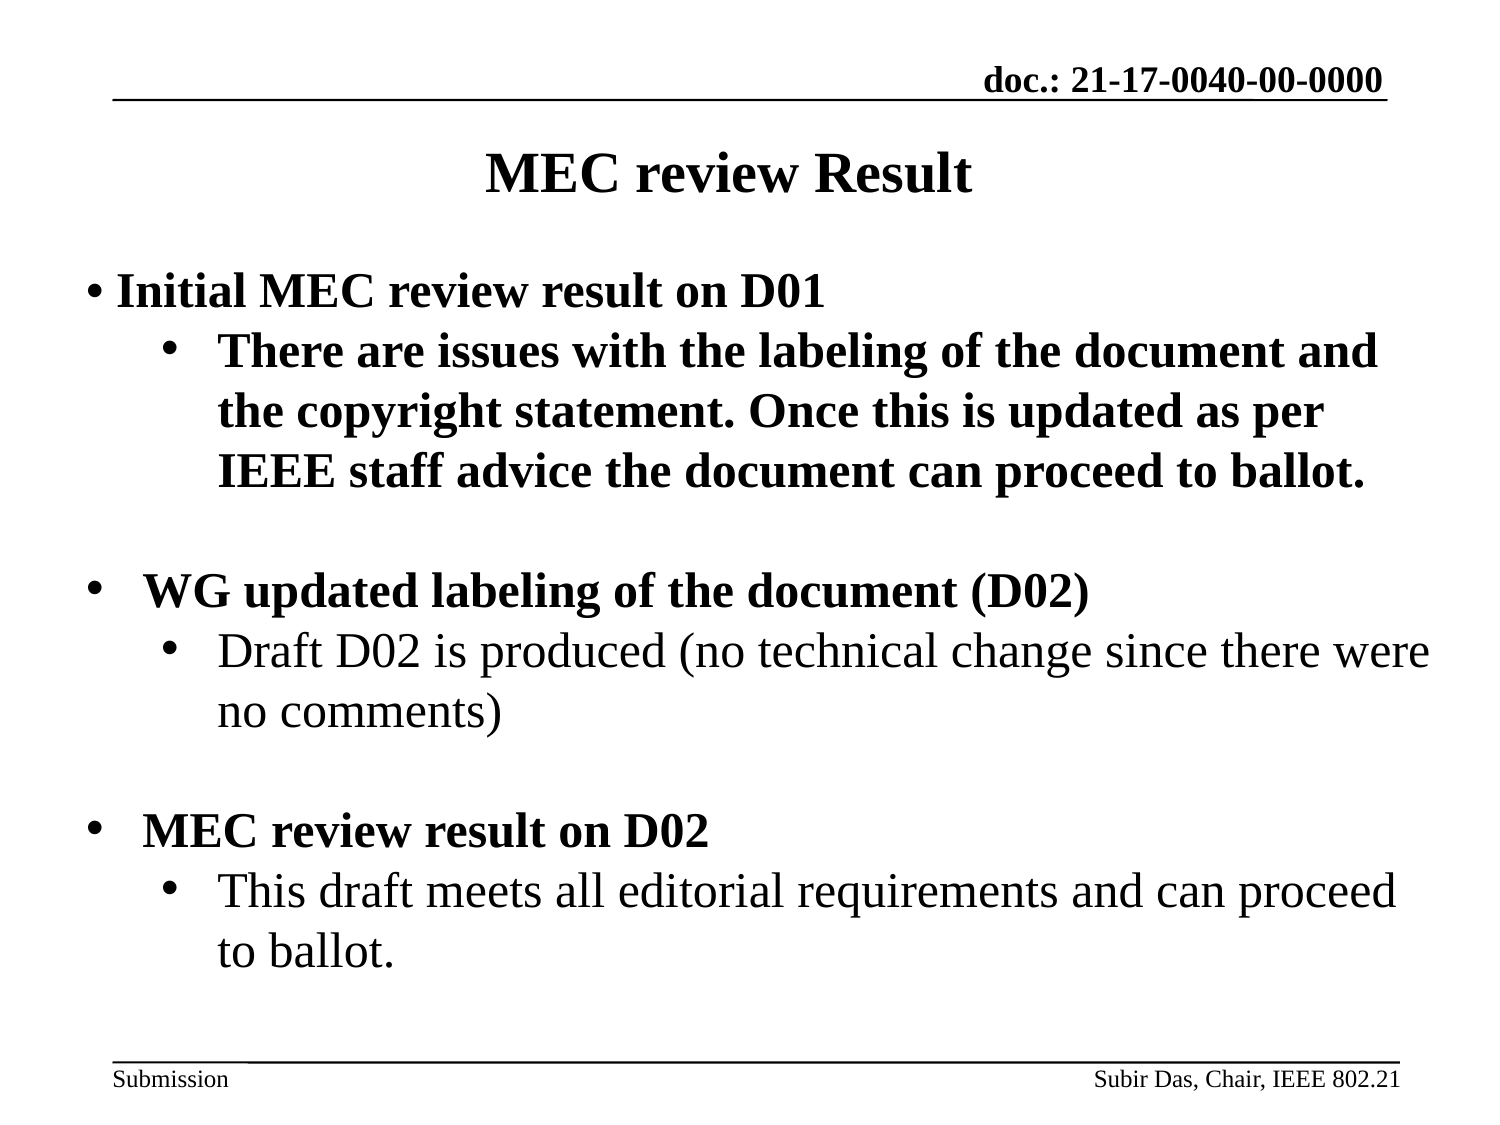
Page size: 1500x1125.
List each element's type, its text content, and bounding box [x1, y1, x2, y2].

footer Subir Das, Chair, IEEE 802.21 [1089, 1061, 1402, 1093]
text_box • Initial MEC review result on D01 There are issues with the labeling of the document and the copyright statement. Once this is updated as per IEEE staff advice the document can proceed to ballot. WG updated labeling of the document (D02) Draft D02 is produced (no technical change since there were no comments) MEC review result on D02 This draft meets all editorial requirements and can proceed to ballot. [62, 249, 1463, 1125]
title MEC review Result [37, 99, 1451, 238]
